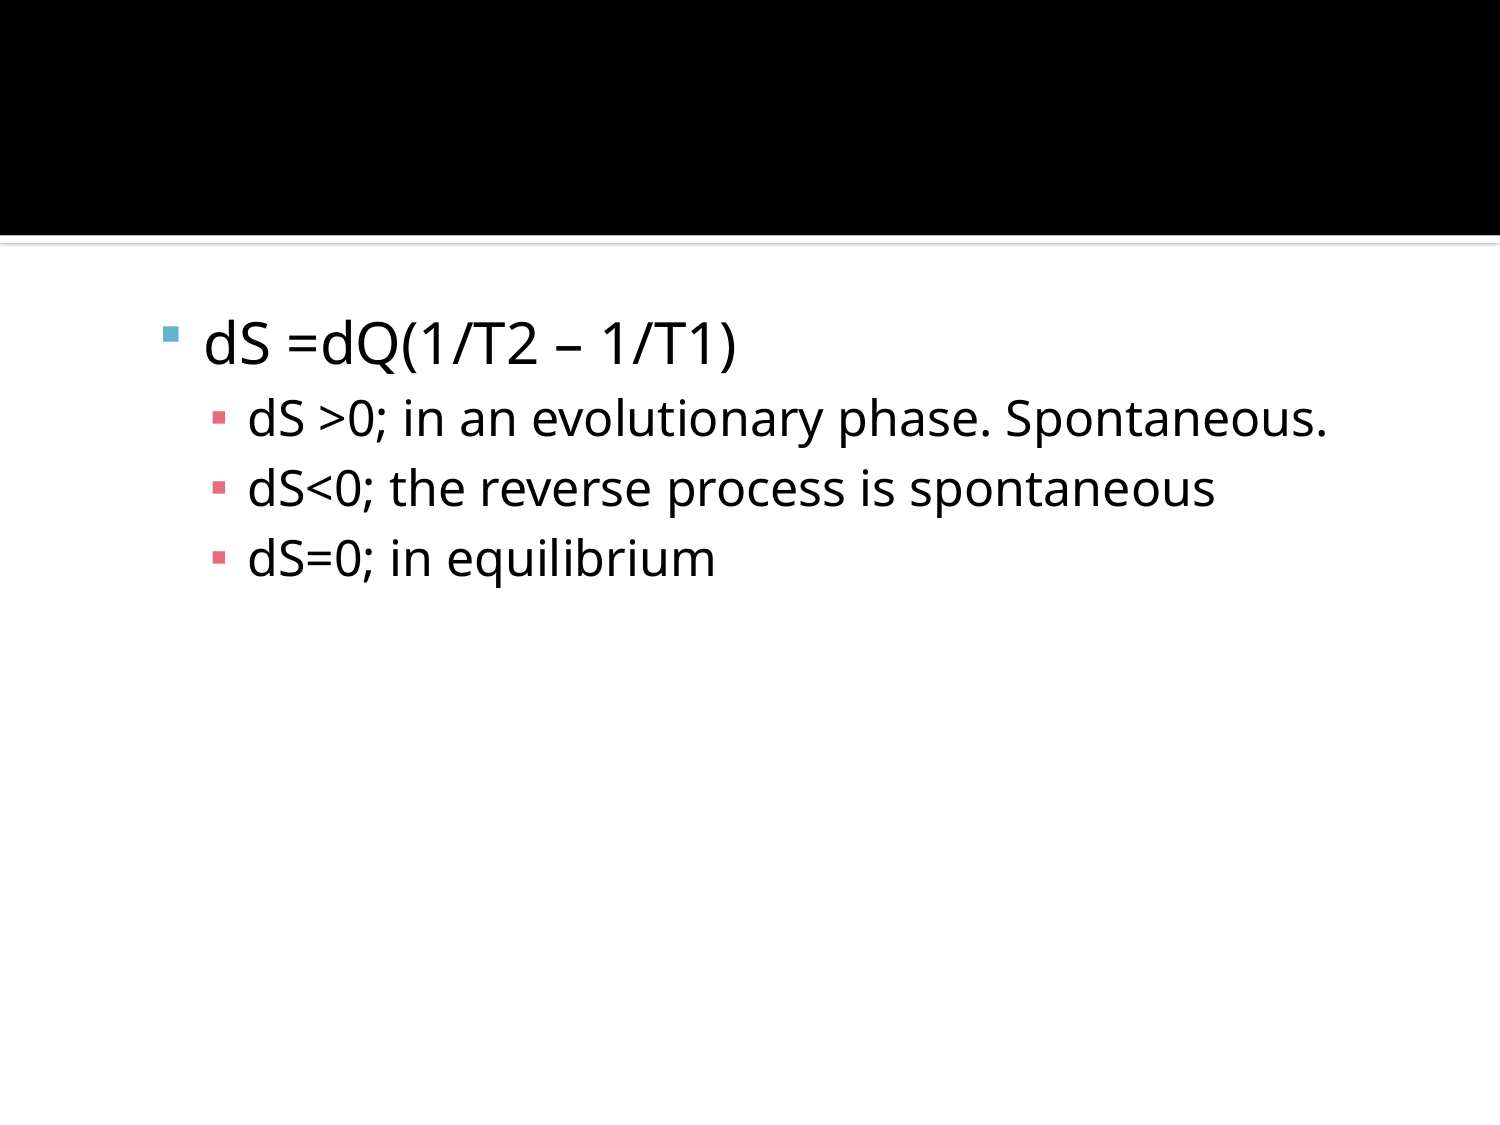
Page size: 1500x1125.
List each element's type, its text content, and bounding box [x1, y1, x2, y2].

list dS =dQ(1/T2 – 1/T1) dS >0; in an evolutionary phase. Spontaneous. dS<0; the reverse process is spontaneous dS=0; in equilibrium [75, 291, 1425, 1050]
